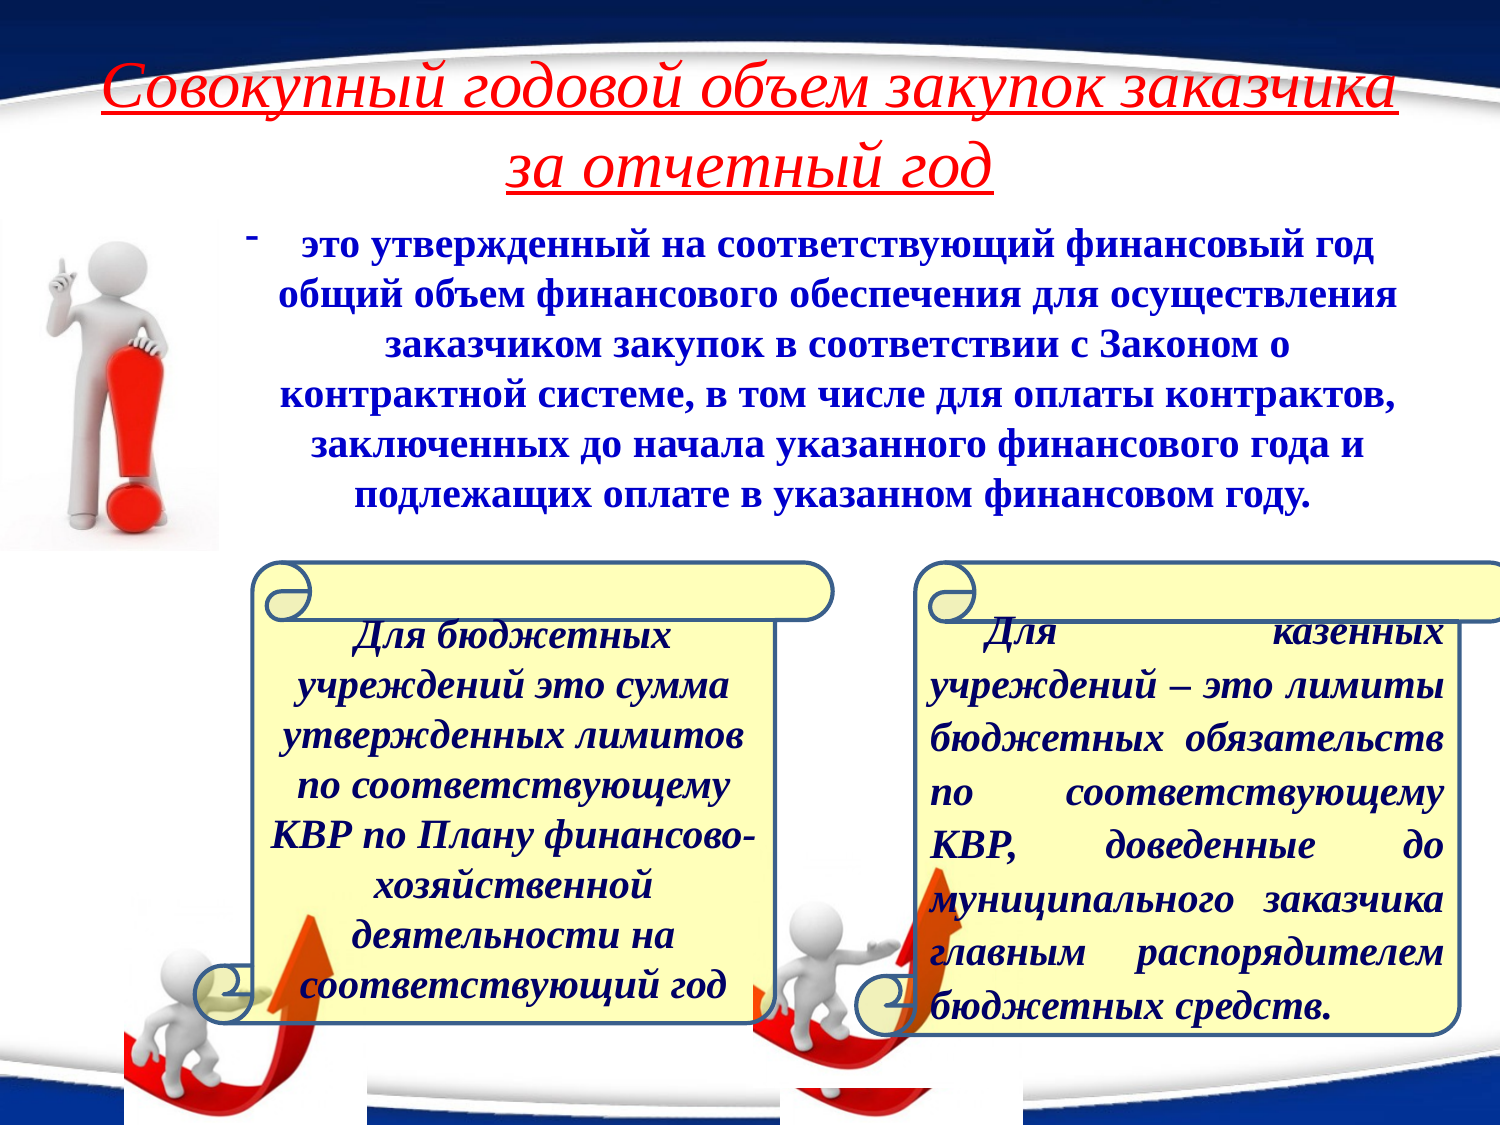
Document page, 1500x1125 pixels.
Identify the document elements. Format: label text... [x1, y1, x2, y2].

text_box Для бюджетных учреждений это сумма утвержденных лимитов по соответствующему КВР по Плану финансово-хозяйственной деятельности на соответствующий год [250, 560, 835, 1026]
list это утвержденный на соответствующий финансовый год общий объем финансового обеспечения для осуществления заказчиком закупок в соответствии с Законом о контрактной системе, в том числе для оплаты контрактов, заключенных до начала указанного финансового года и подлежащих оплате в указанном финансовом году. [194, 208, 1425, 891]
text_box Для казенных учреждений – это лимиты бюджетных обязательств по соответствующему КВР, доведенные до муниципального заказчика главным распорядителем бюджетных средств. [913, 560, 1500, 1038]
title Совокупный годовой объем закупок заказчика за отчетный год [75, 45, 1425, 197]
picture [0, 0, 1500, 1125]
